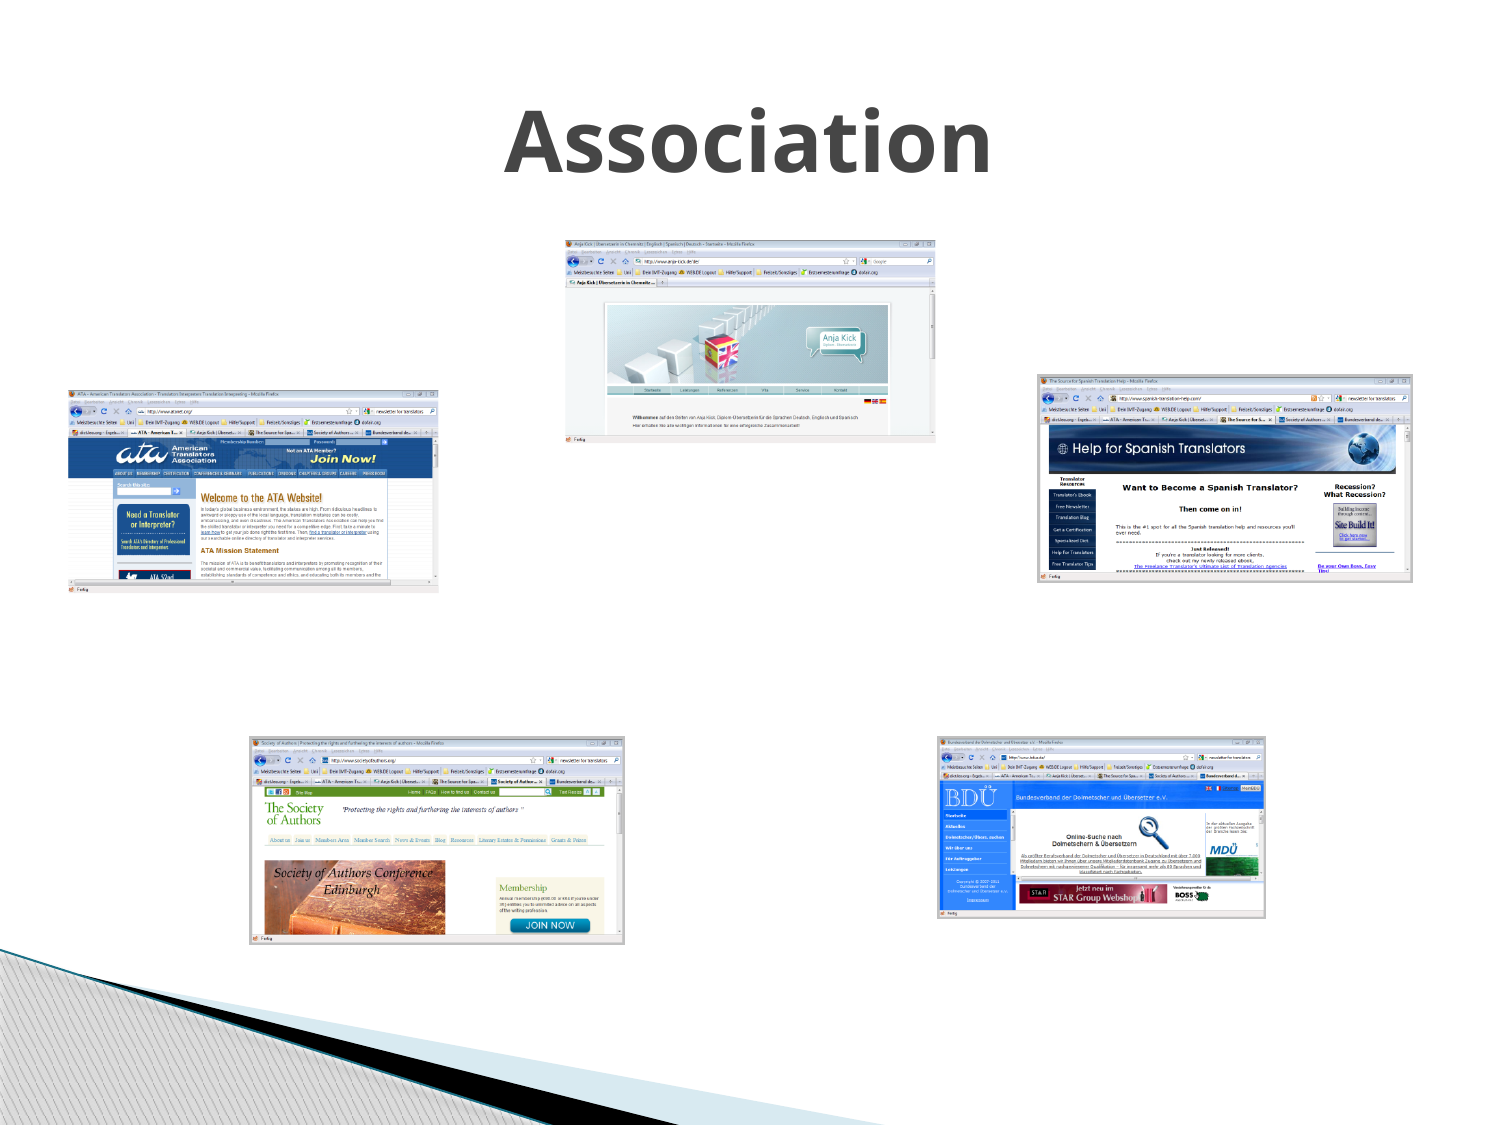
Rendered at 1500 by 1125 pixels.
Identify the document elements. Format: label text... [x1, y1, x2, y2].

title Association [75, 45, 1425, 233]
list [65, 387, 441, 596]
picture [249, 736, 626, 945]
picture [562, 237, 938, 446]
picture [1037, 374, 1413, 583]
picture [937, 736, 1266, 919]
